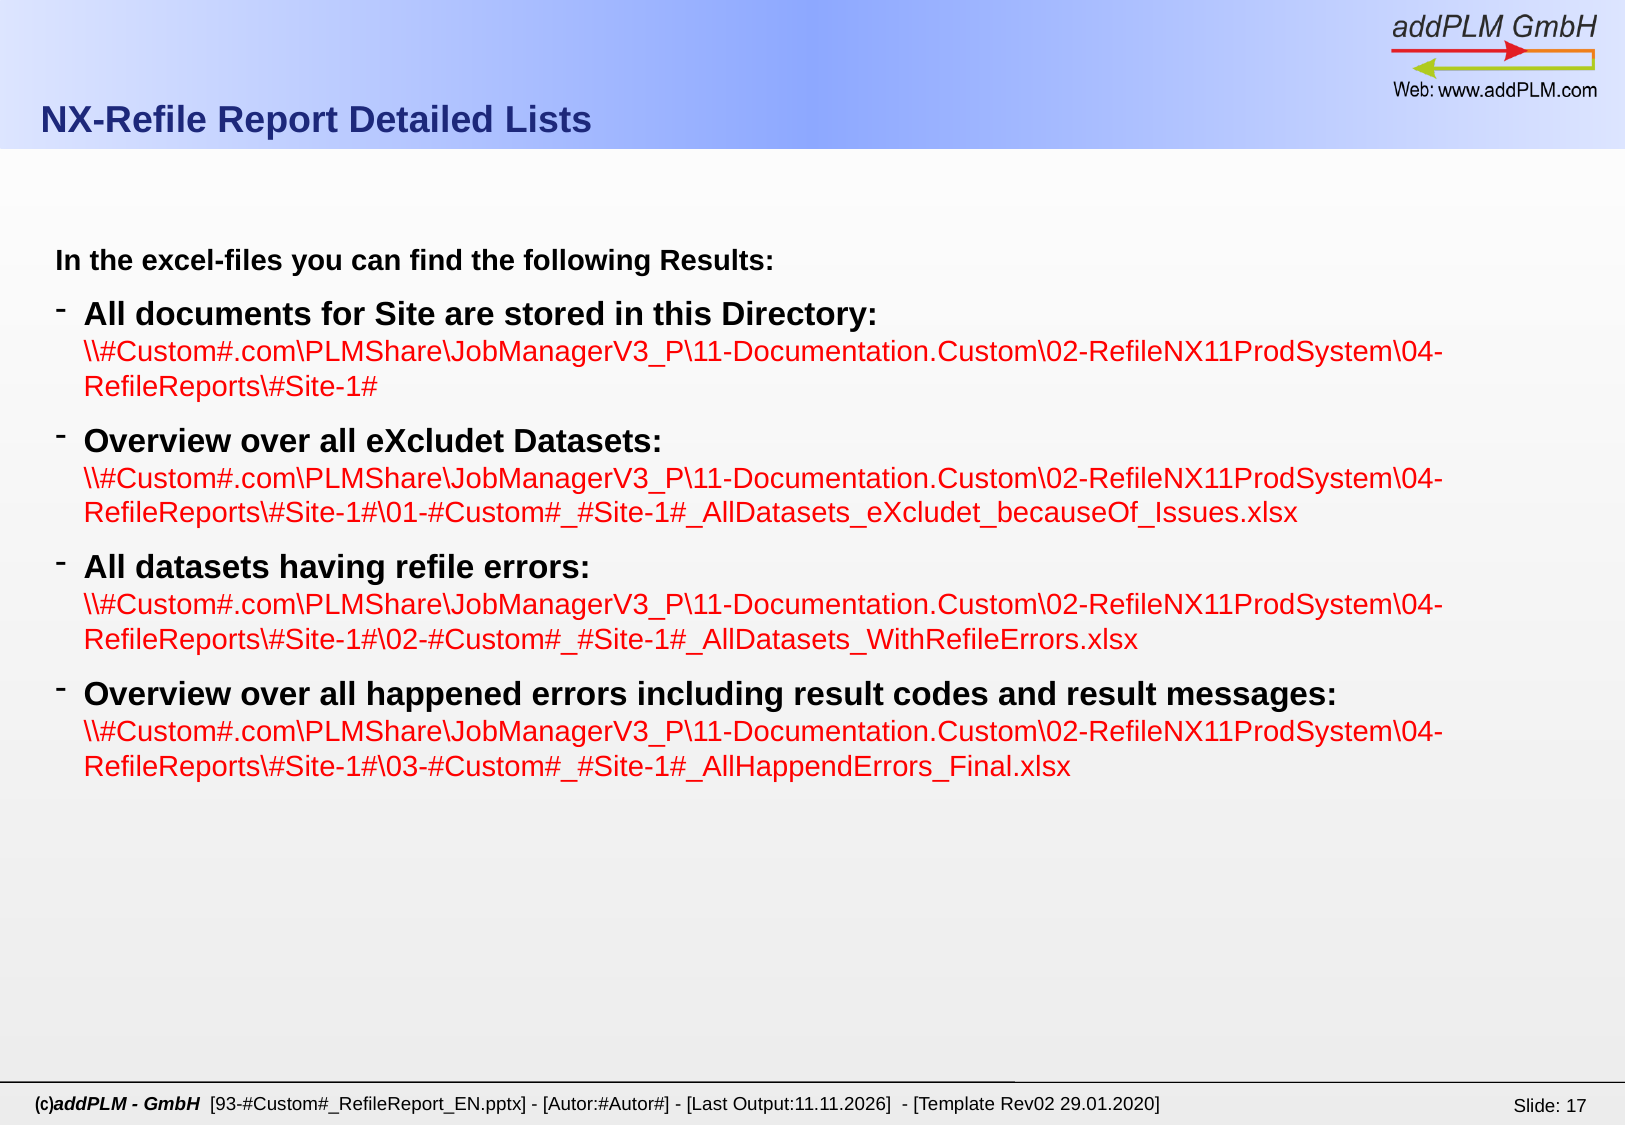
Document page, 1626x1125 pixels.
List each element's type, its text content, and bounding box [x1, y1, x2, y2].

text_box In the excel-files you can find the following Results: All documents for Site are stored in this Directory: \\#Custom#.com\PLMShare\JobManagerV3_P\11-Documentation.Custom\02-RefileNX11ProdSystem\04-RefileReports\#Site-1# Overview over all eXcludet Datasets: \\#Custom#.com\PLMShare\JobManagerV3_P\11-Documentation.Custom\02-RefileNX11ProdSystem\04-RefileReports\#Site-1#\01-#Custom#_#Site-1#_AllDatasets_eXcludet_becauseOf_Issues.xlsx All datasets having refile errors: \\#Custom#.com\PLMShare\JobManagerV3_P\11-Documentation.Custom\02-RefileNX11ProdSystem\04-RefileReports\#Site-1#\02-#Custom#_#Site-1#_AllDatasets_WithRefileErrors.xlsx Overview over all happened errors including result codes and result messages: \\#Custom#.com\PLMShare\JobManagerV3_P\11-Documentation.Custom\02-RefileNX11ProdSystem\04-RefileReports\#Site-1#\03-#Custom#_#Site-1#_AllHappendErrors_Final.xlsx [40, 233, 1594, 790]
title NX-Refile Report Detailed Lists [40, 67, 1582, 131]
picture [1391, 14, 1597, 97]
